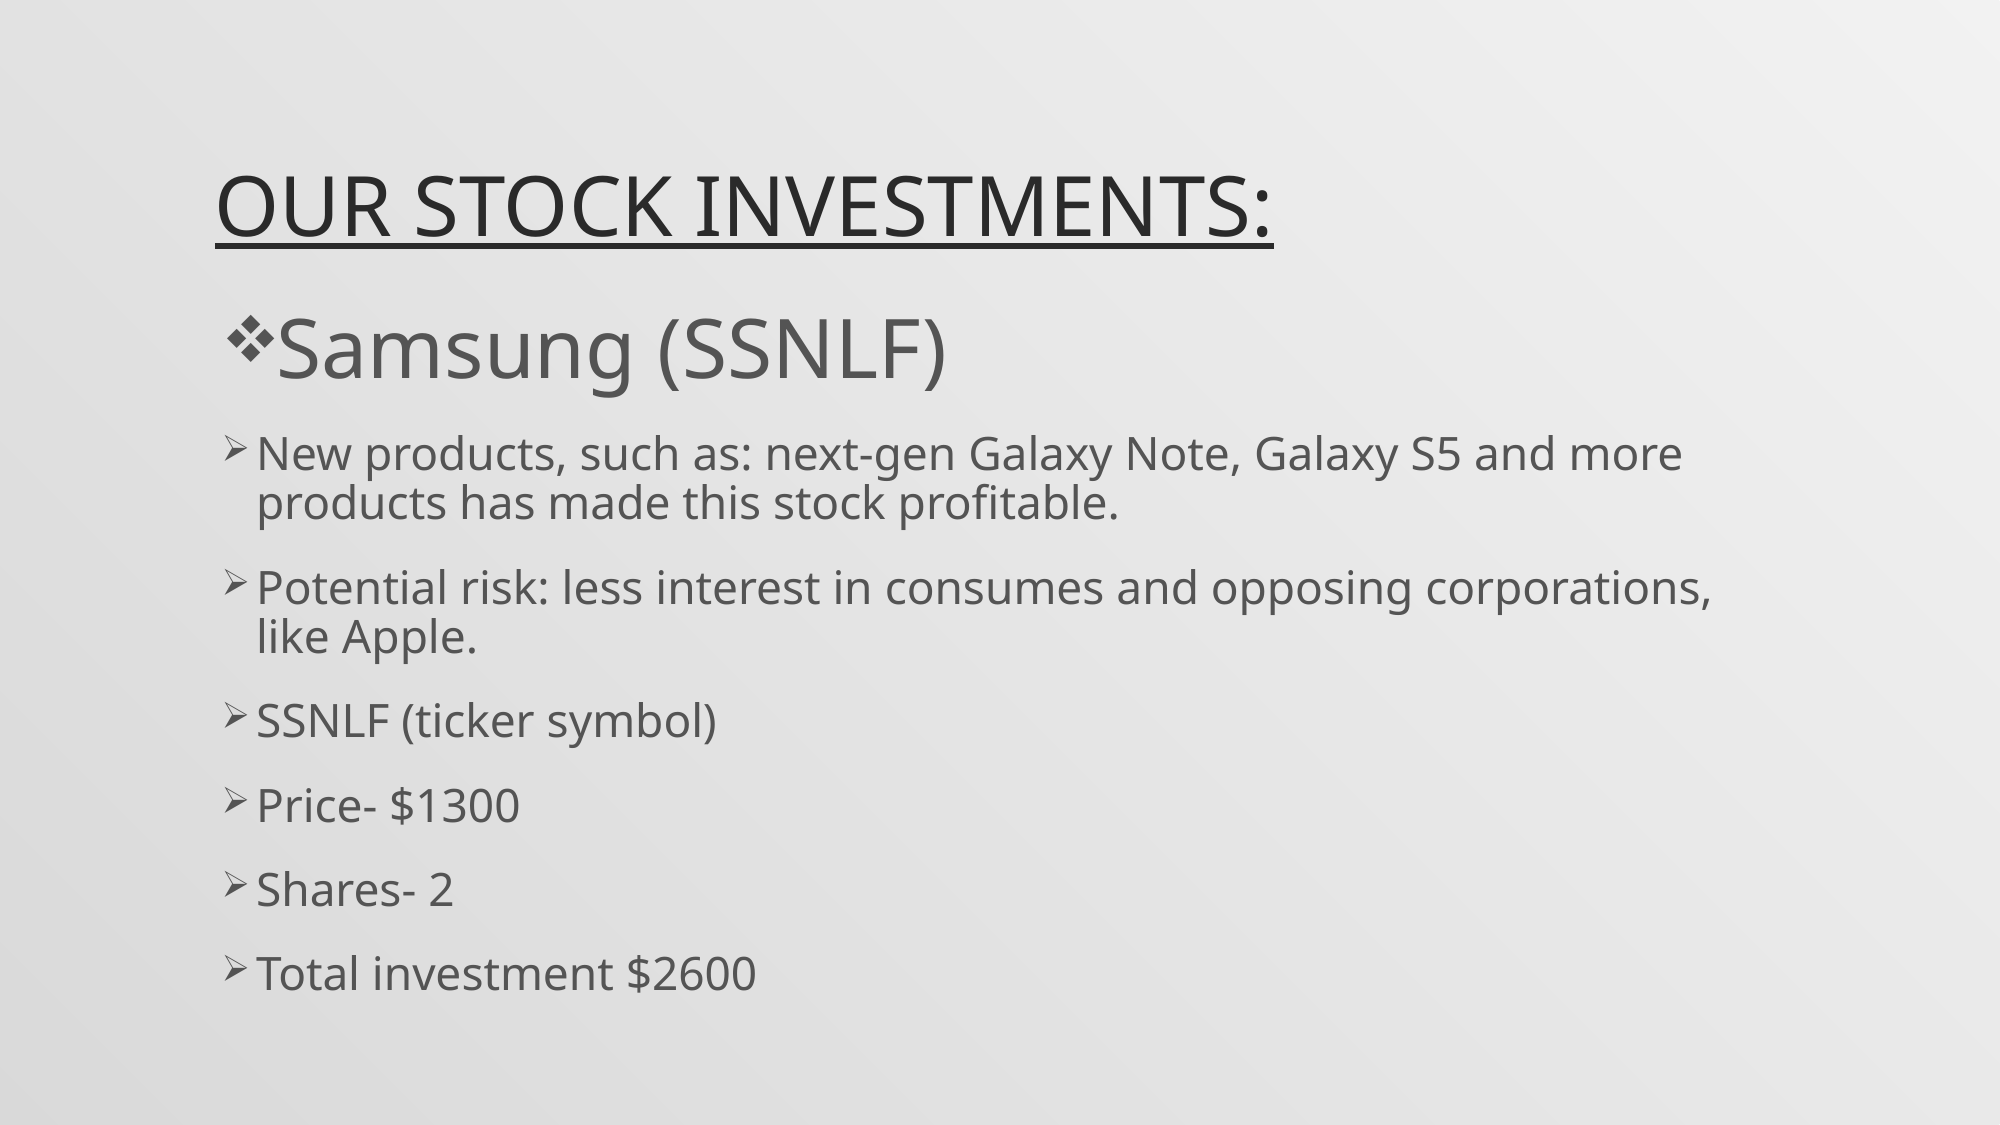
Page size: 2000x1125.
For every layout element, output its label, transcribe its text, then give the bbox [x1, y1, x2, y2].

list Samsung (SSNLF) New products, such as: next-gen Galaxy Note, Galaxy S5 and more products has made this stock profitable. Potential risk: less interest in consumes and opposing corporations, like Apple. SSNLF (ticker symbol) Price- $1300 Shares- 2 Total investment $2600 [199, 299, 1800, 1013]
title Our Stock investments: [199, 45, 1800, 263]
